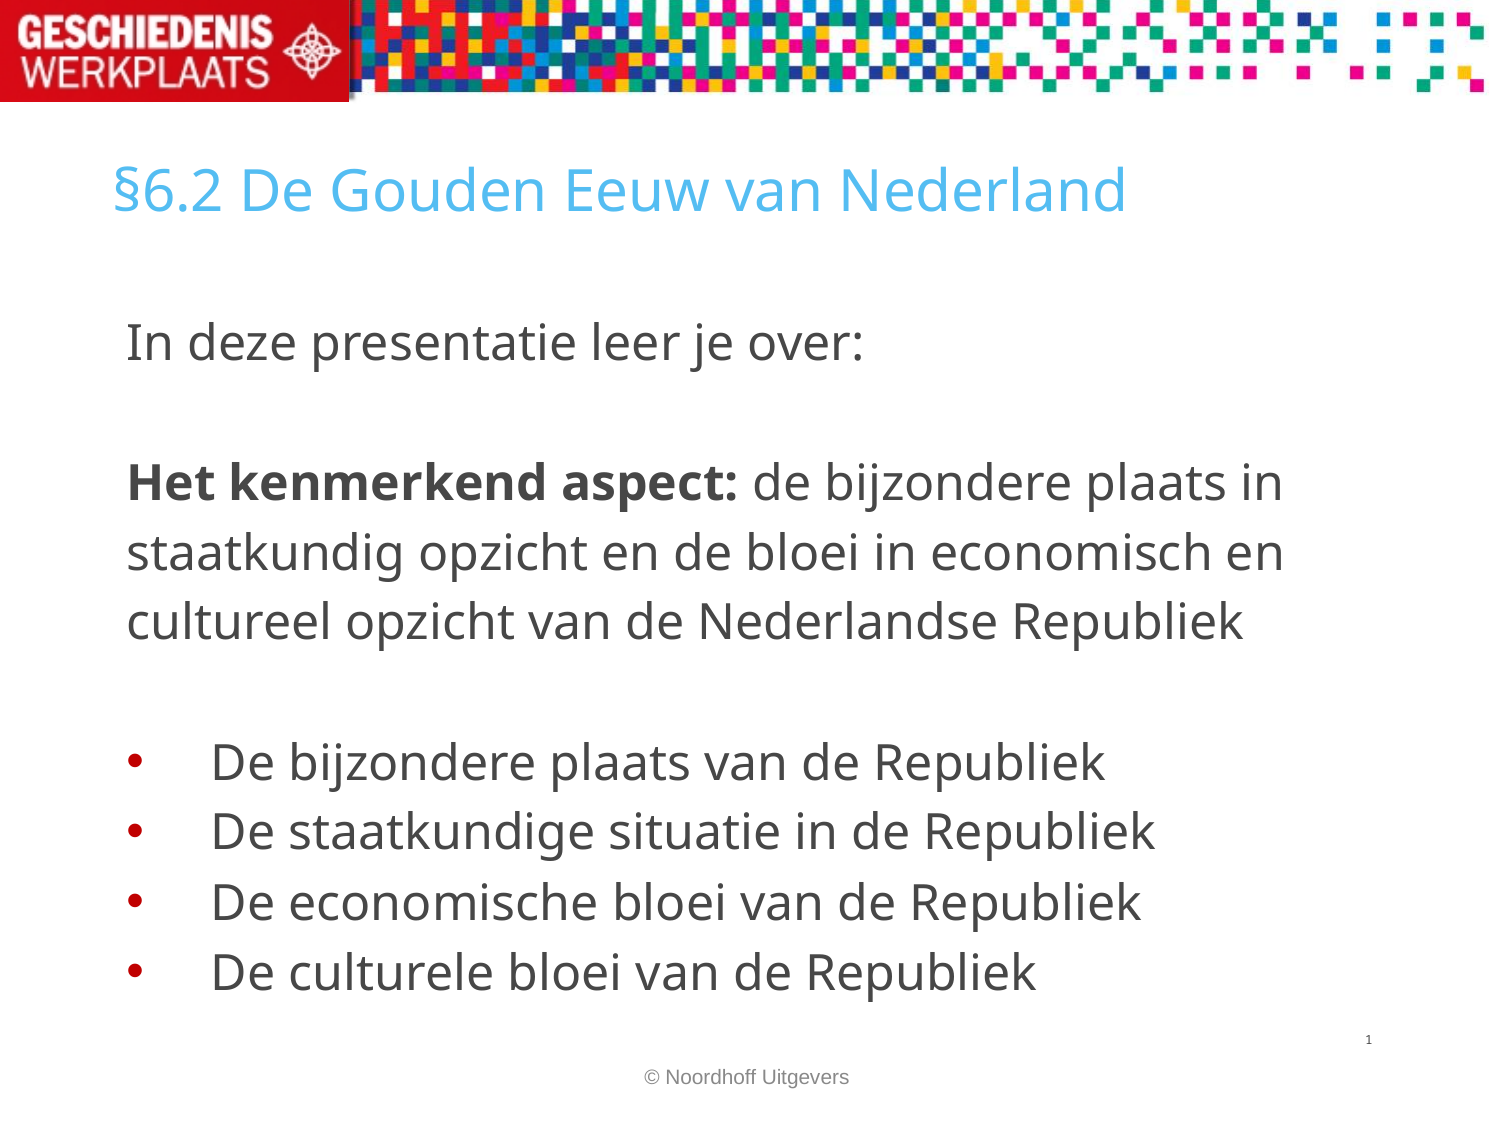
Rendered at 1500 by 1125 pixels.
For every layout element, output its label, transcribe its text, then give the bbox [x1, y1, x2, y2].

list In deze presentatie leer je over: Het kenmerkend aspect: de bijzondere plaats in staatkundig opzicht en de bloei in economisch en cultureel opzicht van de Nederlandse Republiek De bijzondere plaats van de Republiek De staatkundige situatie in de Republiek De economische bloei van de Republiek De culturele bloei van de Republiek [126, 302, 1424, 988]
text_box © Noordhoff Uitgevers [512, 1045, 988, 1106]
picture [0, 0, 1500, 1125]
slide_number 1 [1325, 1025, 1388, 1063]
title §6.2 De Gouden Eeuw van Nederland [112, 145, 1401, 256]
